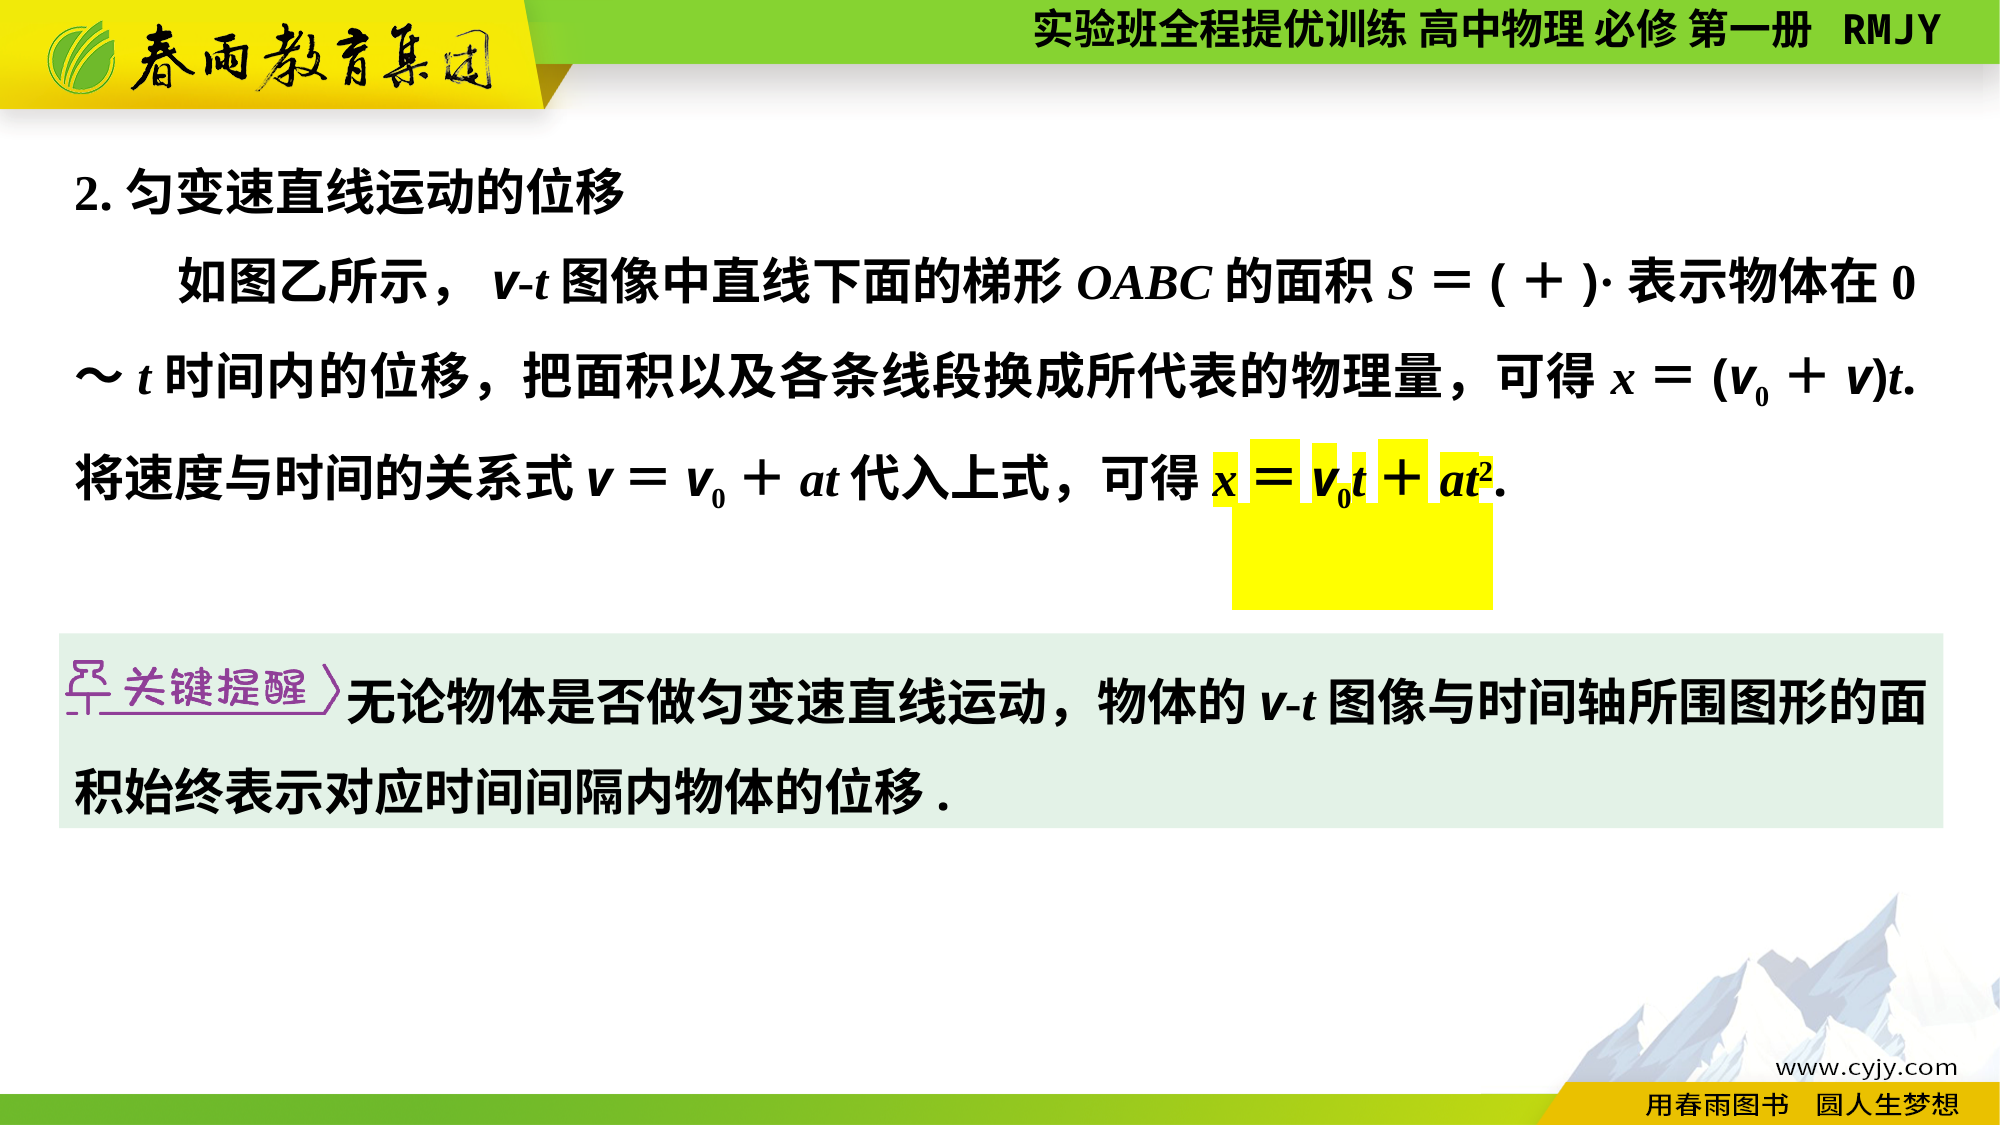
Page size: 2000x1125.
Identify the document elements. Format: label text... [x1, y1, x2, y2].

text_box 无论物体是否做匀变速直线运动，物体的v-t图像与时间轴所围图形的面积始终表示对应时间间隔内物体的位移. [59, 633, 1944, 829]
picture [0, 0, 2000, 1125]
